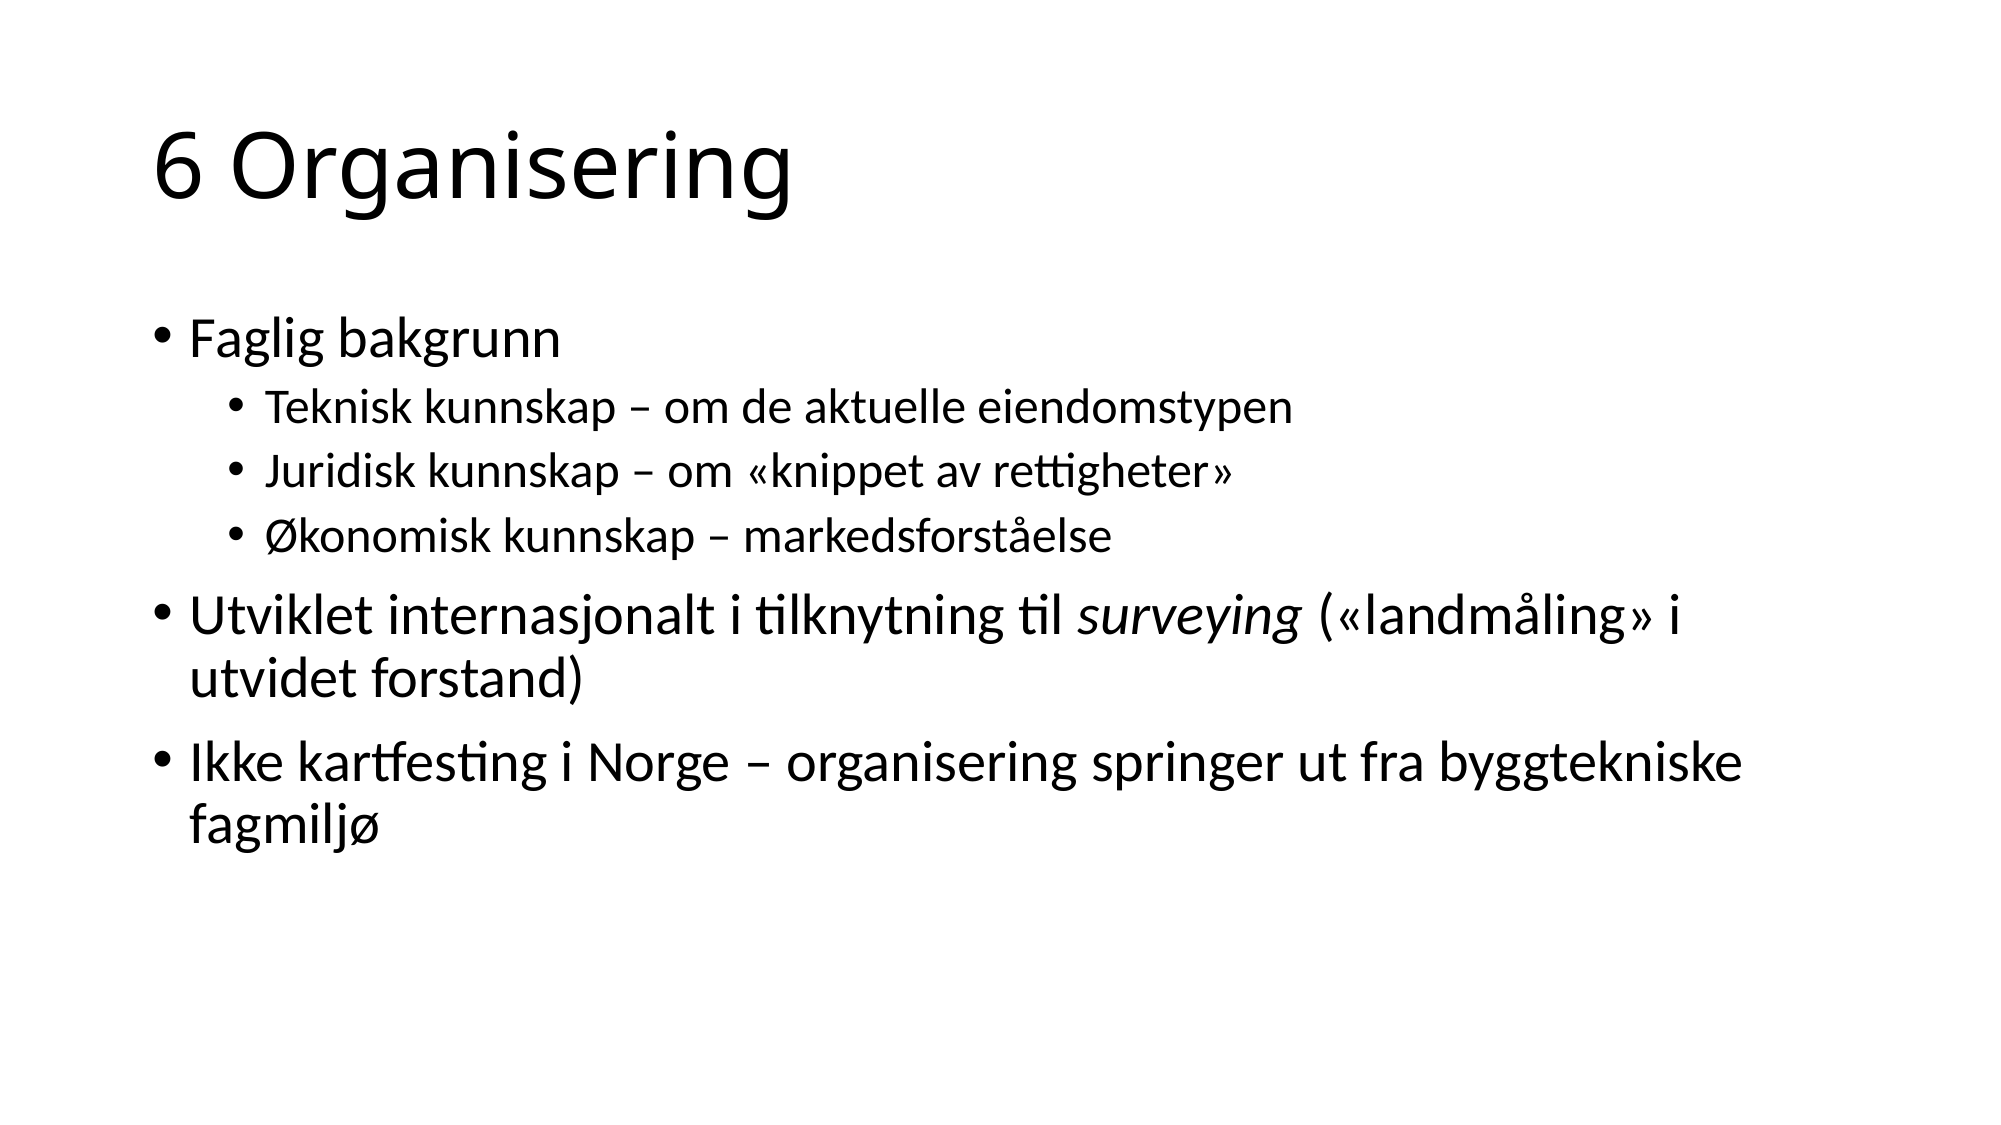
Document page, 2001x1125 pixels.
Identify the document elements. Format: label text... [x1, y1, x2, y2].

list Faglig bakgrunn Teknisk kunnskap – om de aktuelle eiendomstypen Juridisk kunnskap – om «knippet av rettigheter» Økonomisk kunnskap – markedsforståelse Utviklet internasjonalt i tilknytning til surveying («landmåling» i utvidet forstand) Ikke kartfesting i Norge – organisering springer ut fra byggtekniske fagmiljø [137, 299, 1863, 1014]
title 6 Organisering [137, 59, 1863, 278]
